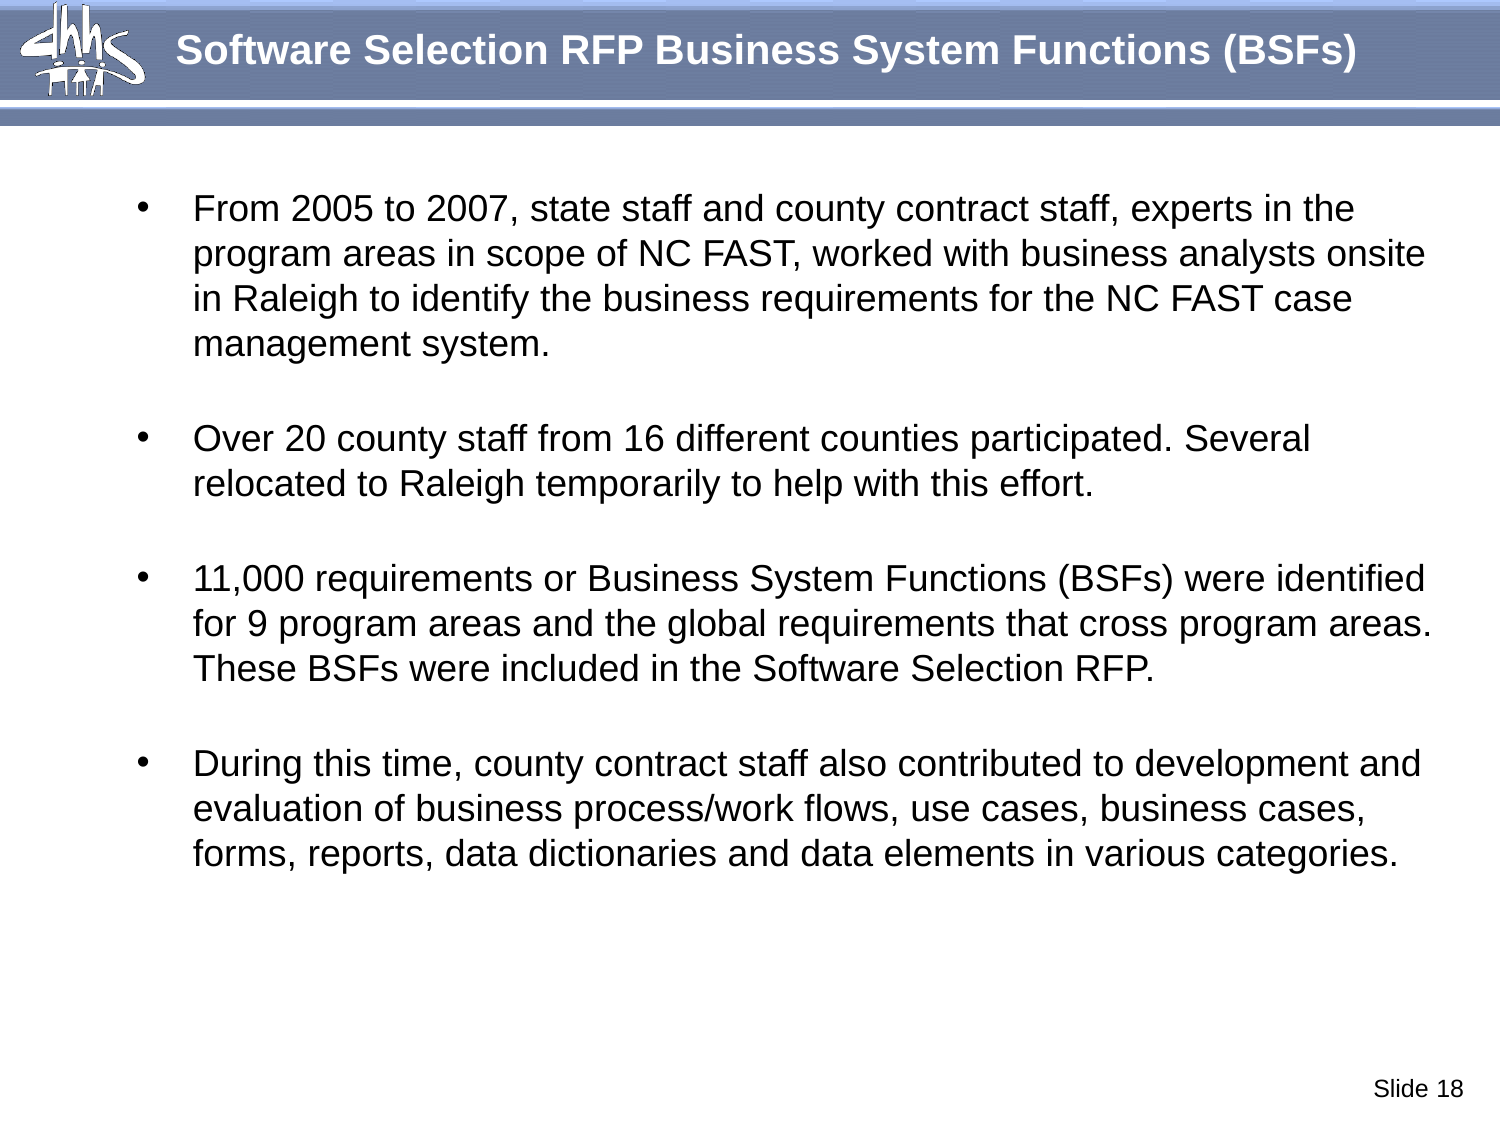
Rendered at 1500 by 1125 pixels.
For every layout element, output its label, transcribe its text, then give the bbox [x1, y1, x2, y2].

text_box Software Selection RFP Business System Functions (BSFs) [160, 15, 1388, 91]
text_box From 2005 to 2007, state staff and county contract staff, experts in the program areas in scope of NC FAST, worked with business analysts onsite in Raleigh to identify the business requirements for the NC FAST case management system. Over 20 county staff from 16 different counties participated. Several relocated to Raleigh temporarily to help with this effort. 11,000 requirements or Business System Functions (BSFs) were identified for 9 program areas and the global requirements that cross program areas. These BSFs were included in the Software Selection RFP. During this time, county contract staff also contributed to development and evaluation of business process/work flows, use cases, business cases, forms, reports, data dictionaries and data elements in various categories. [121, 176, 1463, 1038]
picture [18, 0, 147, 97]
